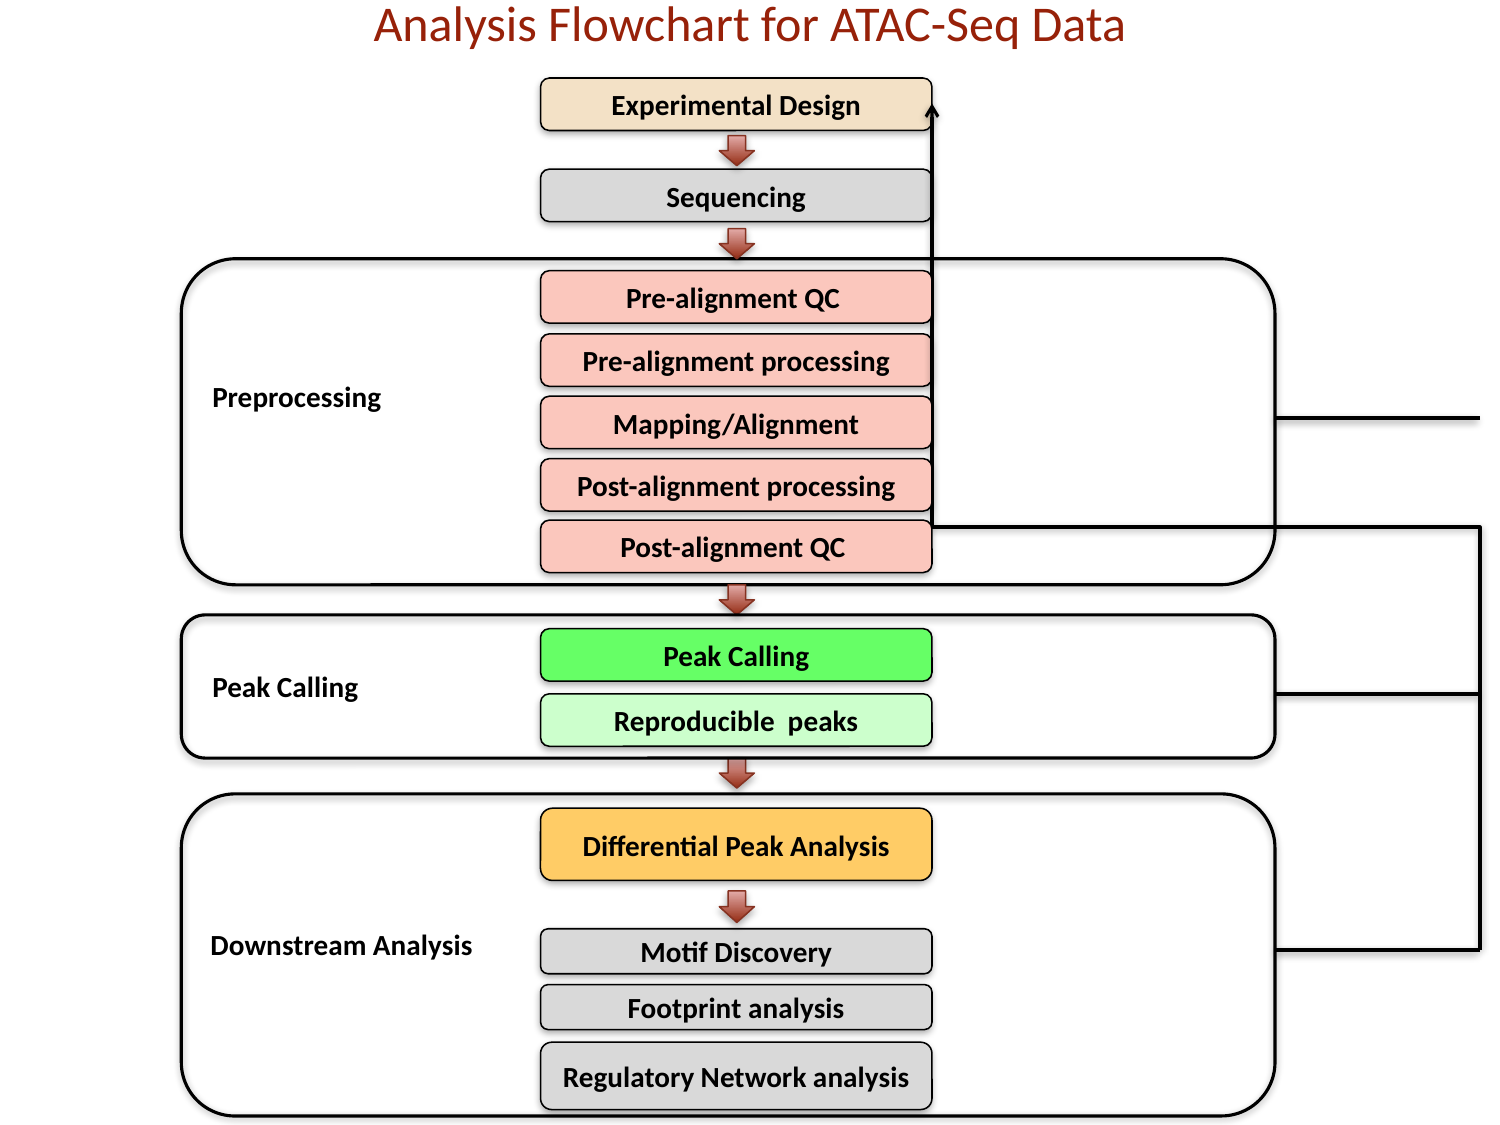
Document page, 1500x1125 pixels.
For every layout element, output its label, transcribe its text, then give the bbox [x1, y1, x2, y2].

text_box [180, 793, 1276, 1117]
text_box [718, 767, 756, 789]
text_box [180, 614, 777, 759]
text_box [180, 257, 777, 586]
text_box Pre-alignment QC [539, 269, 777, 324]
text_box Post-alignment QC [539, 519, 777, 574]
title Analysis Flowchart for ATAC-Seq Data [75, 0, 1425, 94]
text_box Sequencing [539, 168, 926, 223]
text_box Experimental Design [539, 77, 933, 132]
text_box Mapping/Alignment [539, 395, 777, 450]
text_box [718, 227, 756, 260]
text_box Preprocessing [197, 370, 510, 421]
text_box Peak Calling [197, 661, 510, 711]
text_box Pre-alignment processing [539, 333, 777, 388]
text_box [718, 584, 756, 613]
text_box Post-alignment processing [539, 457, 777, 512]
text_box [782, 252, 1500, 802]
text_box [718, 134, 756, 167]
